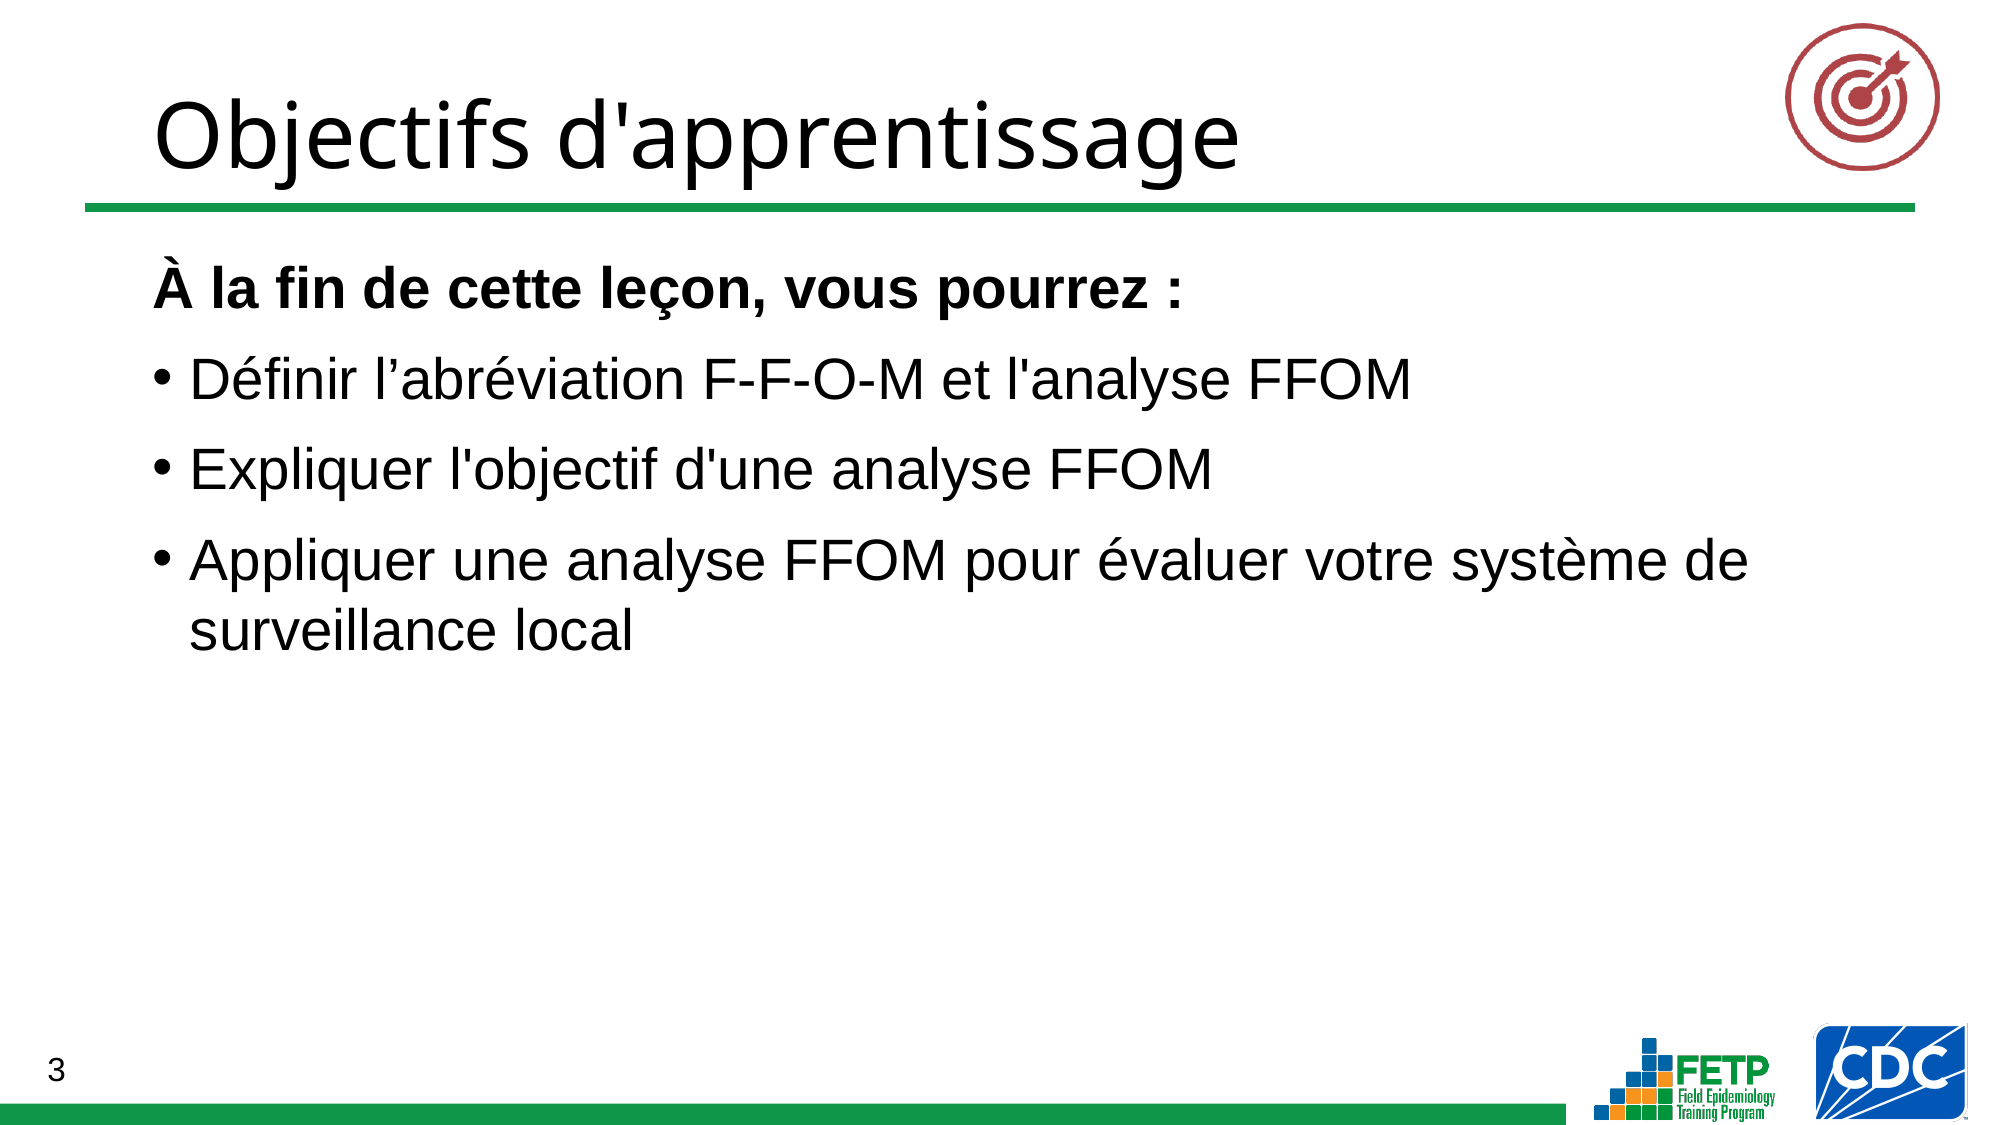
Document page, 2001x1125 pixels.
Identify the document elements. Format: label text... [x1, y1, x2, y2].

picture [1594, 1038, 1775, 1122]
picture [1785, 23, 1940, 171]
list À la fin de cette leçon, vous pourrez : Définir l’abréviation F-F-O-M et l'analyse FFOM Expliquer l'objectif d'une analyse FFOM Appliquer une analyse FFOM pour évaluer votre système de surveillance local [137, 242, 1863, 1004]
picture [1813, 1023, 1968, 1122]
